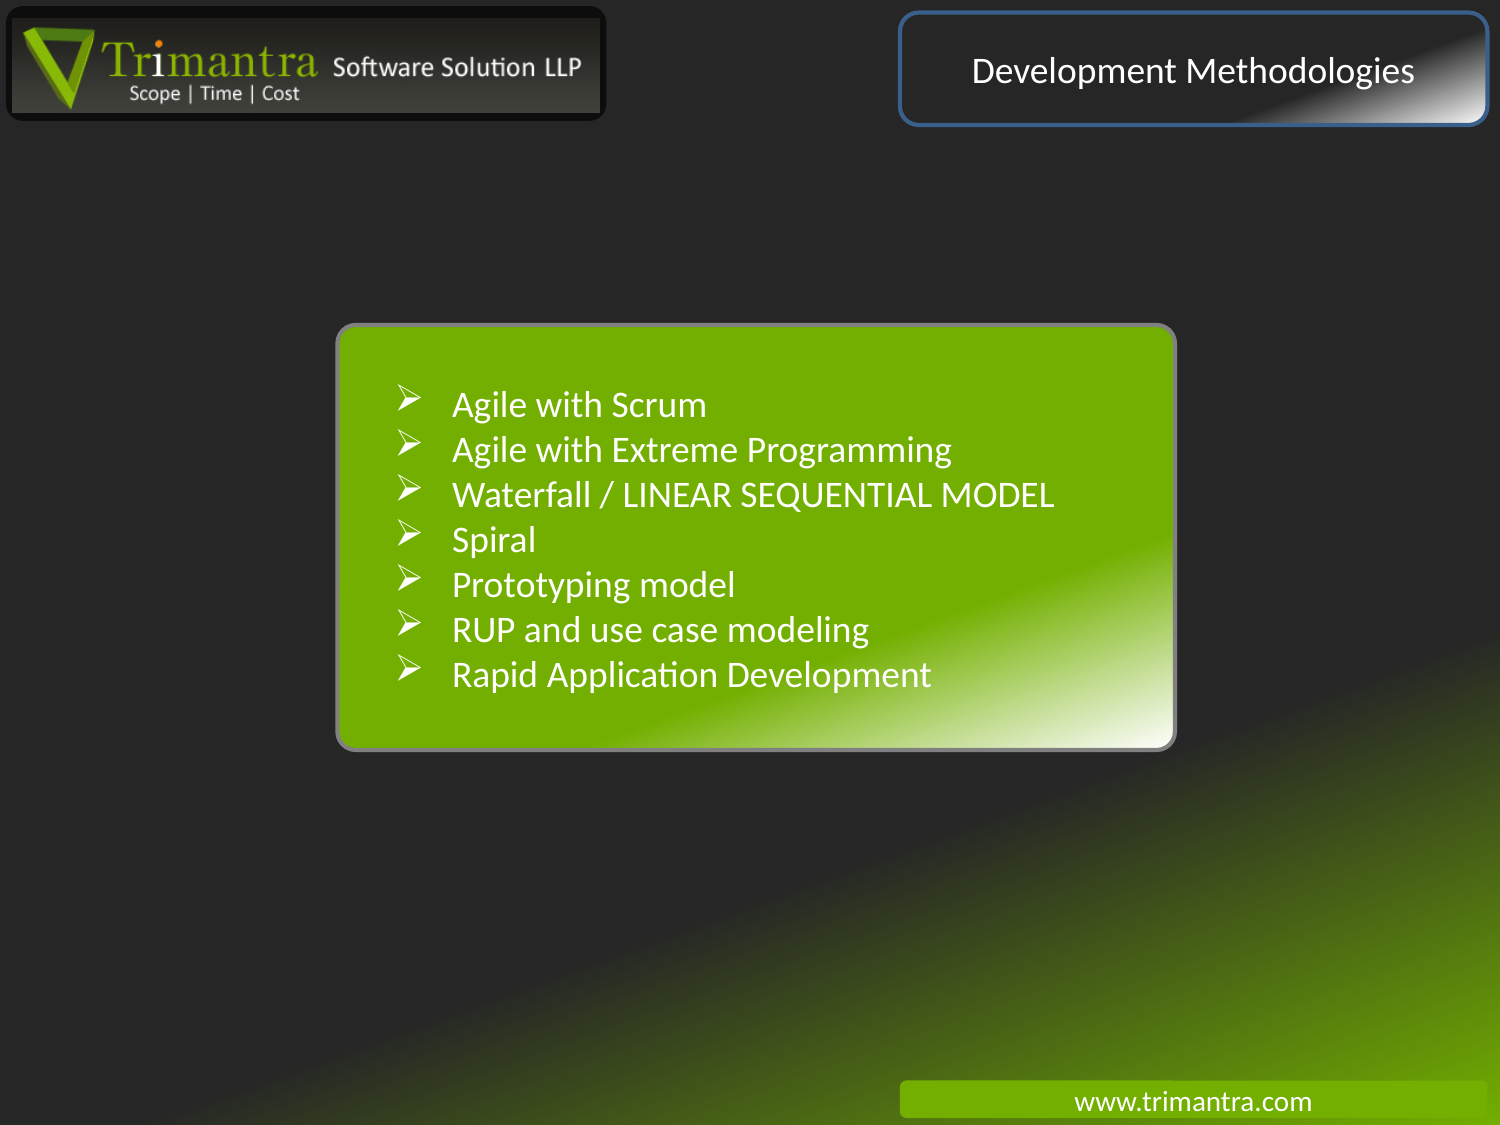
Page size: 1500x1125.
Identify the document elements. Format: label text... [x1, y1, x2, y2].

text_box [12, 12, 601, 115]
text_box Agile with Scrum Agile with Extreme Programming Waterfall / LINEAR SEQUENTIAL MODEL Spiral Prototyping model RUP and use case modeling Rapid Application Development [335, 322, 1178, 753]
text_box www.trimantra.com [897, 1078, 1490, 1121]
text_box Development Methodologies [897, 10, 1490, 128]
